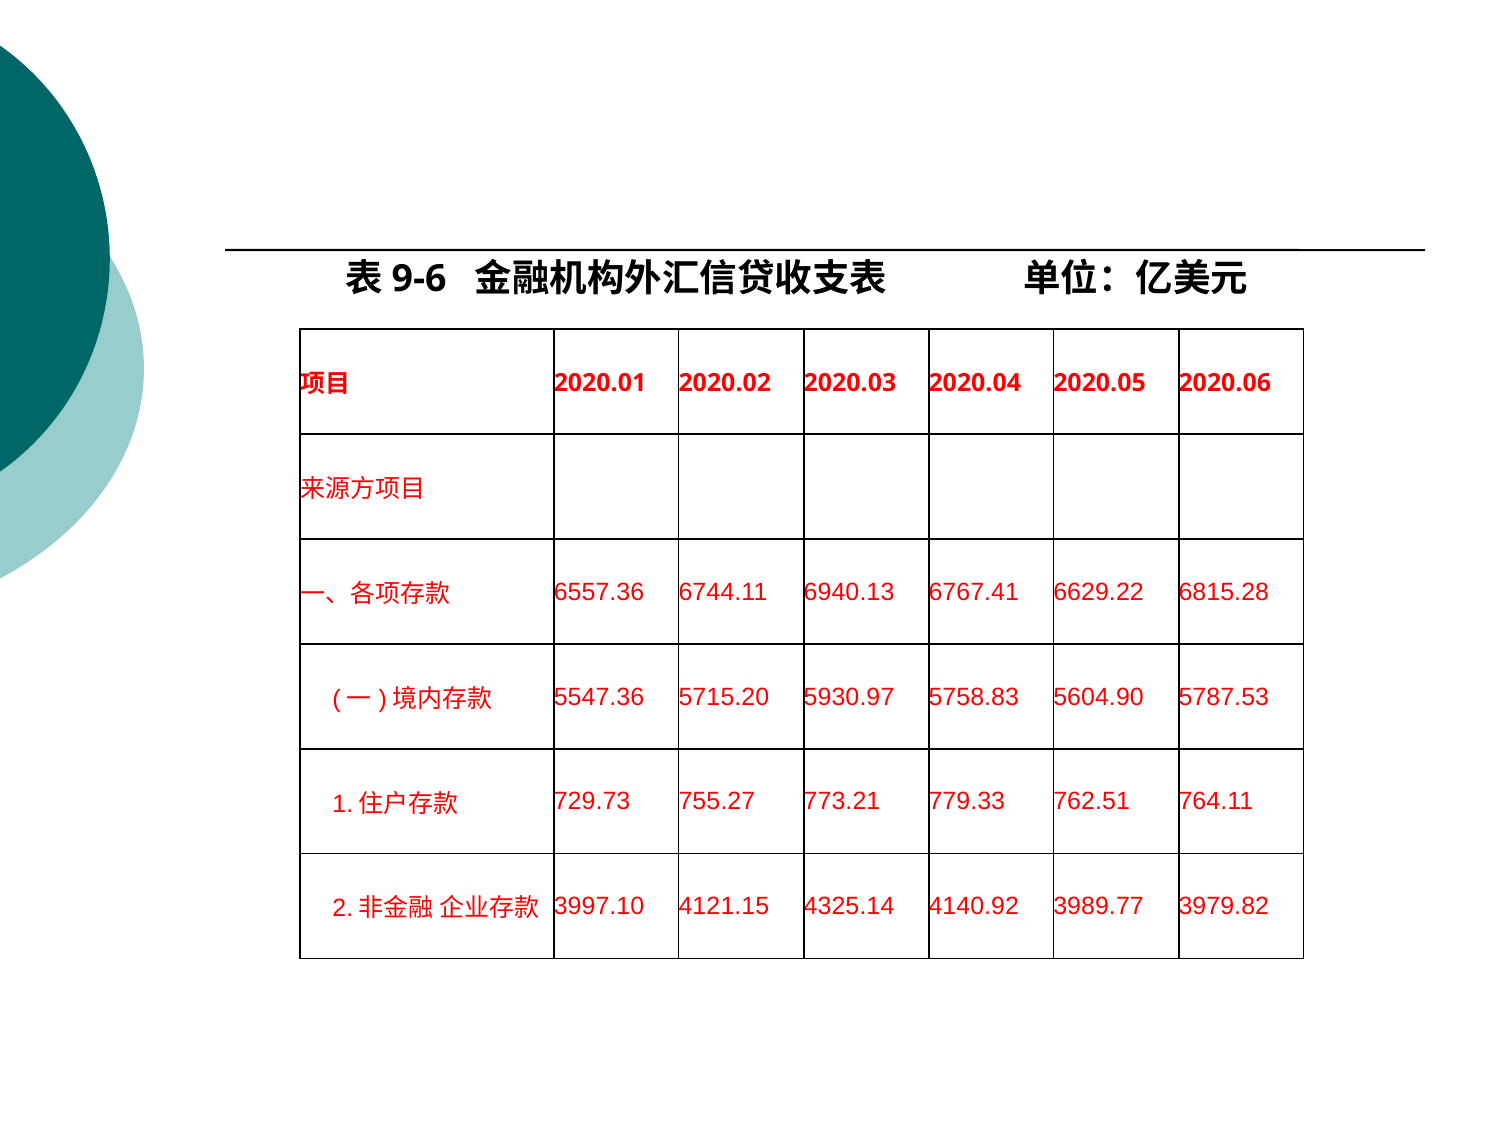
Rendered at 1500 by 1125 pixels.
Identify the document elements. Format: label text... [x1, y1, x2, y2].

table_cell 5758.83 [930, 645, 1053, 748]
table_cell 3997.10 [555, 854, 678, 958]
table_header 2020.03 [805, 330, 928, 433]
table_cell 来源方项目 [301, 435, 553, 538]
table_cell 2.非金融 企业存款 [301, 854, 553, 958]
table_cell 6940.13 [805, 540, 928, 643]
table_cell 4121.15 [679, 854, 803, 958]
list 表9-6 金融机构外汇信贷收支表 单位：亿美元 [128, 245, 1466, 315]
table_header 2020.02 [679, 330, 803, 433]
table_cell 762.51 [1054, 750, 1178, 853]
table_cell 1.住户存款 [301, 750, 553, 853]
table_cell 6767.41 [930, 540, 1053, 643]
table_cell 6629.22 [1054, 540, 1178, 643]
table_cell 5787.53 [1180, 645, 1303, 748]
table_cell 5547.36 [555, 645, 678, 748]
table_cell [930, 435, 1053, 538]
table_cell [679, 435, 803, 538]
table_cell 779.33 [930, 750, 1053, 853]
table_cell 5604.90 [1054, 645, 1178, 748]
table_cell 6744.11 [679, 540, 803, 643]
table_cell [1054, 435, 1178, 538]
table_header 2020.06 [1180, 330, 1303, 433]
table_header 2020.05 [1054, 330, 1178, 433]
table_cell 4140.92 [930, 854, 1053, 958]
table_cell 5930.97 [805, 645, 928, 748]
table_cell 4325.14 [805, 854, 928, 958]
table_cell 773.21 [805, 750, 928, 853]
table_cell 764.11 [1180, 750, 1303, 853]
table_cell 755.27 [679, 750, 803, 853]
table_cell 5715.20 [679, 645, 803, 748]
table_cell 729.73 [555, 750, 678, 853]
table_cell 6557.36 [555, 540, 678, 643]
table_cell [1180, 435, 1303, 538]
table_cell 6815.28 [1180, 540, 1303, 643]
table_cell 3979.82 [1180, 854, 1303, 958]
table_cell 3989.77 [1054, 854, 1178, 958]
table_cell 一、各项存款 [301, 540, 553, 643]
table_cell [805, 435, 928, 538]
table_header 项目 [301, 330, 553, 433]
table_header 2020.04 [930, 330, 1053, 433]
table_cell (一)境内存款 [301, 645, 553, 748]
table_cell [555, 435, 678, 538]
table_header 2020.01 [555, 330, 678, 433]
